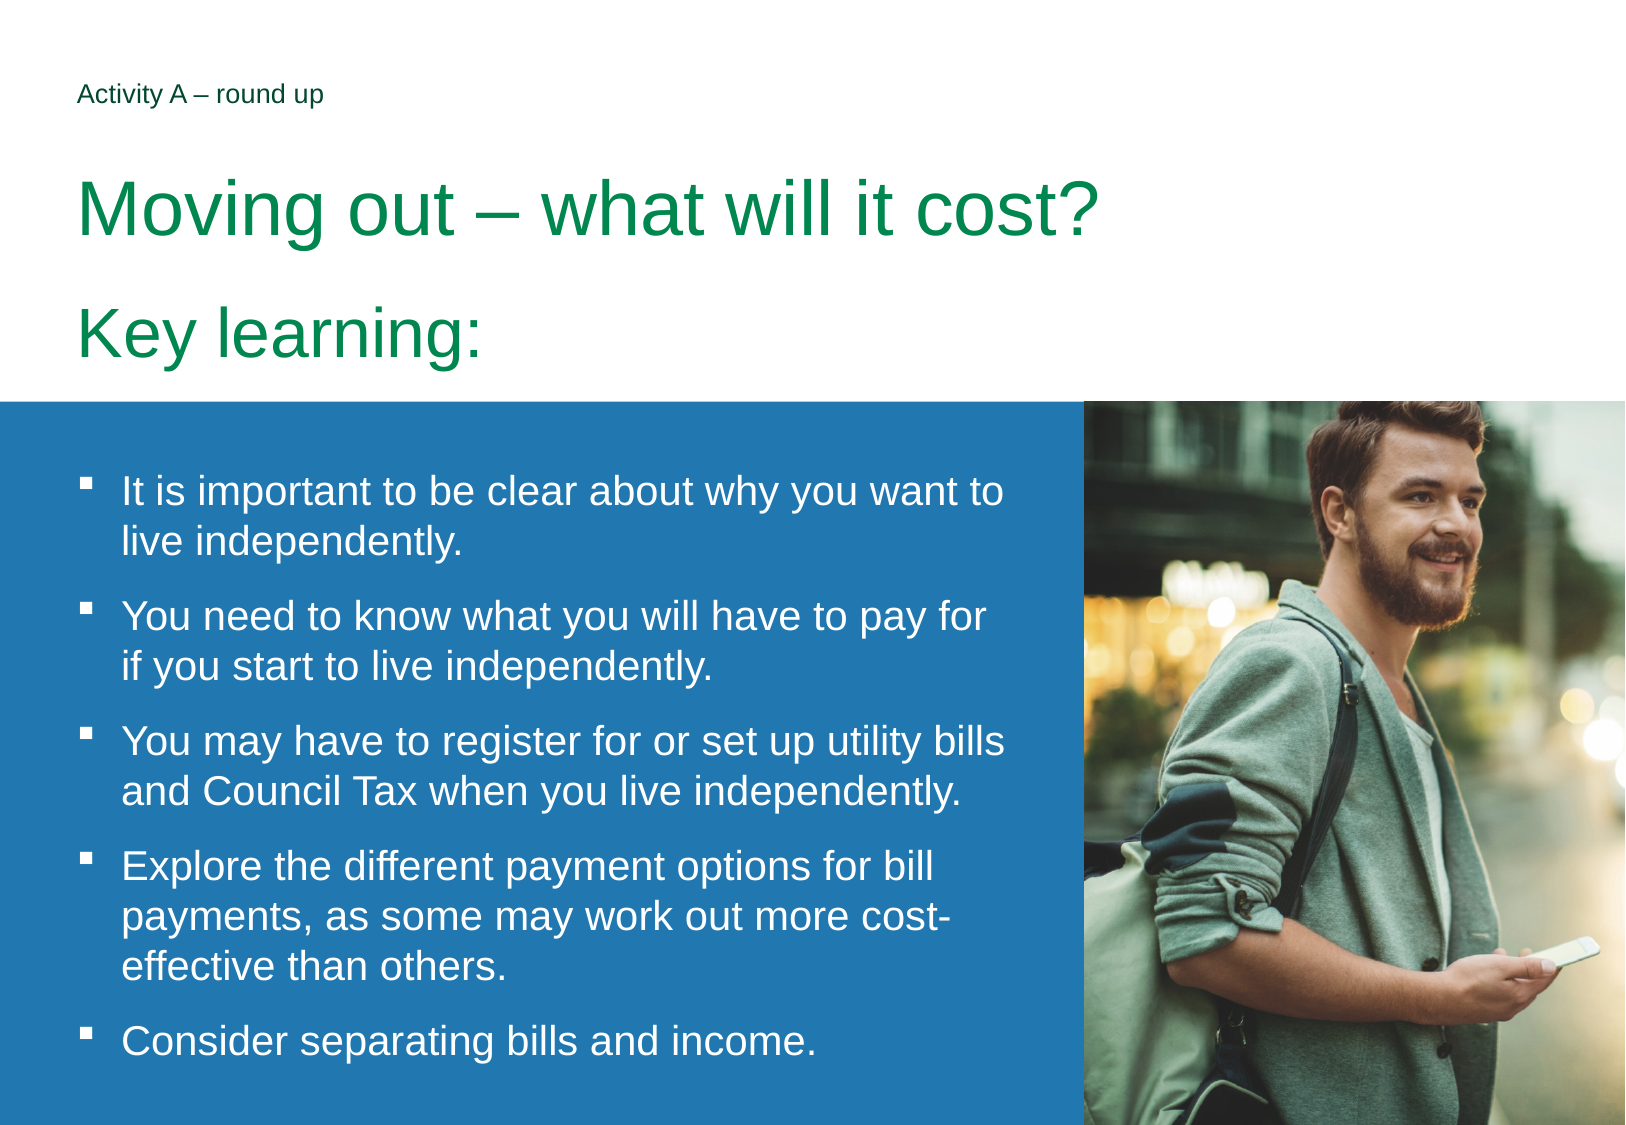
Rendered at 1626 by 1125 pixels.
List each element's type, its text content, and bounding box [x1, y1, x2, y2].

text_box It is important to be clear about why you want to live independently. You need to know what you will have to pay for if you start to live independently. You may have to register for or set up utility bills and Council Tax when you live independently. Explore the different payment options for bill payments, as some may work out more cost-effective than others. Consider separating bills and income. [0, 401, 1081, 1125]
title Activity A – round up Moving out – what will it cost? Key learning: [76, 76, 1625, 375]
picture [1083, 401, 1625, 1125]
